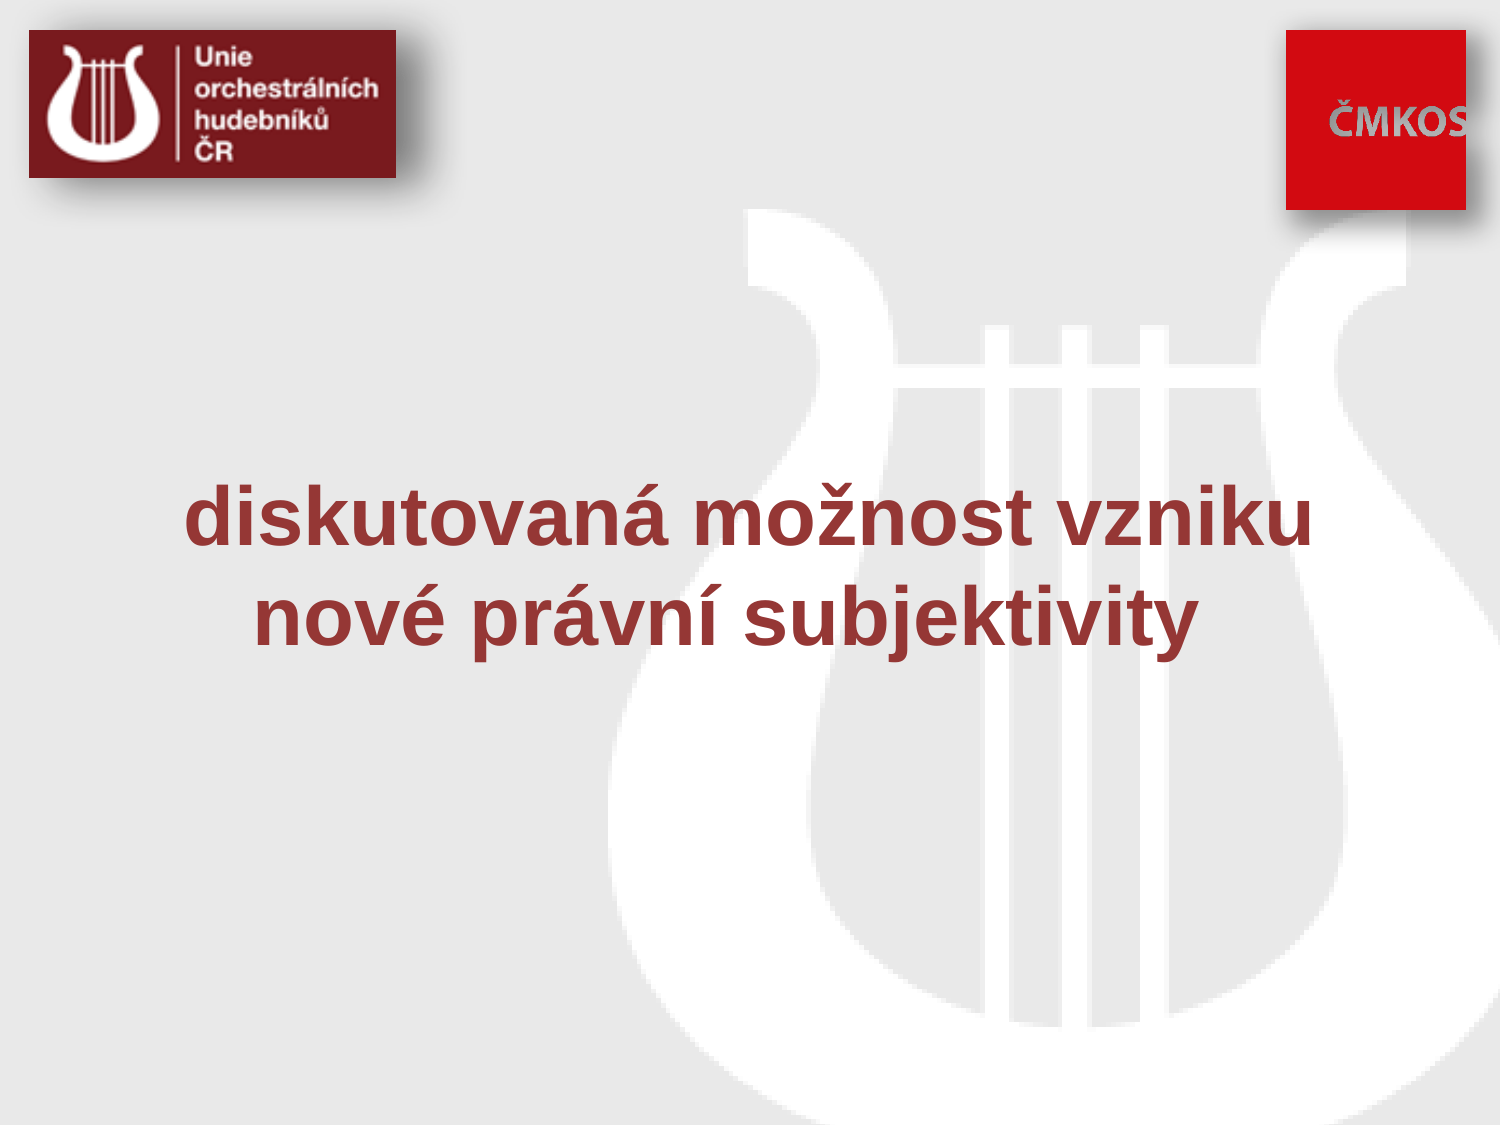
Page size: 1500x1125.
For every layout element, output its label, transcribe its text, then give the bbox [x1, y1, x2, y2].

title diskutovaná možnost vzniku nové právní subjektivity [100, 413, 602, 712]
picture [607, 30, 1500, 1125]
picture [29, 30, 396, 178]
